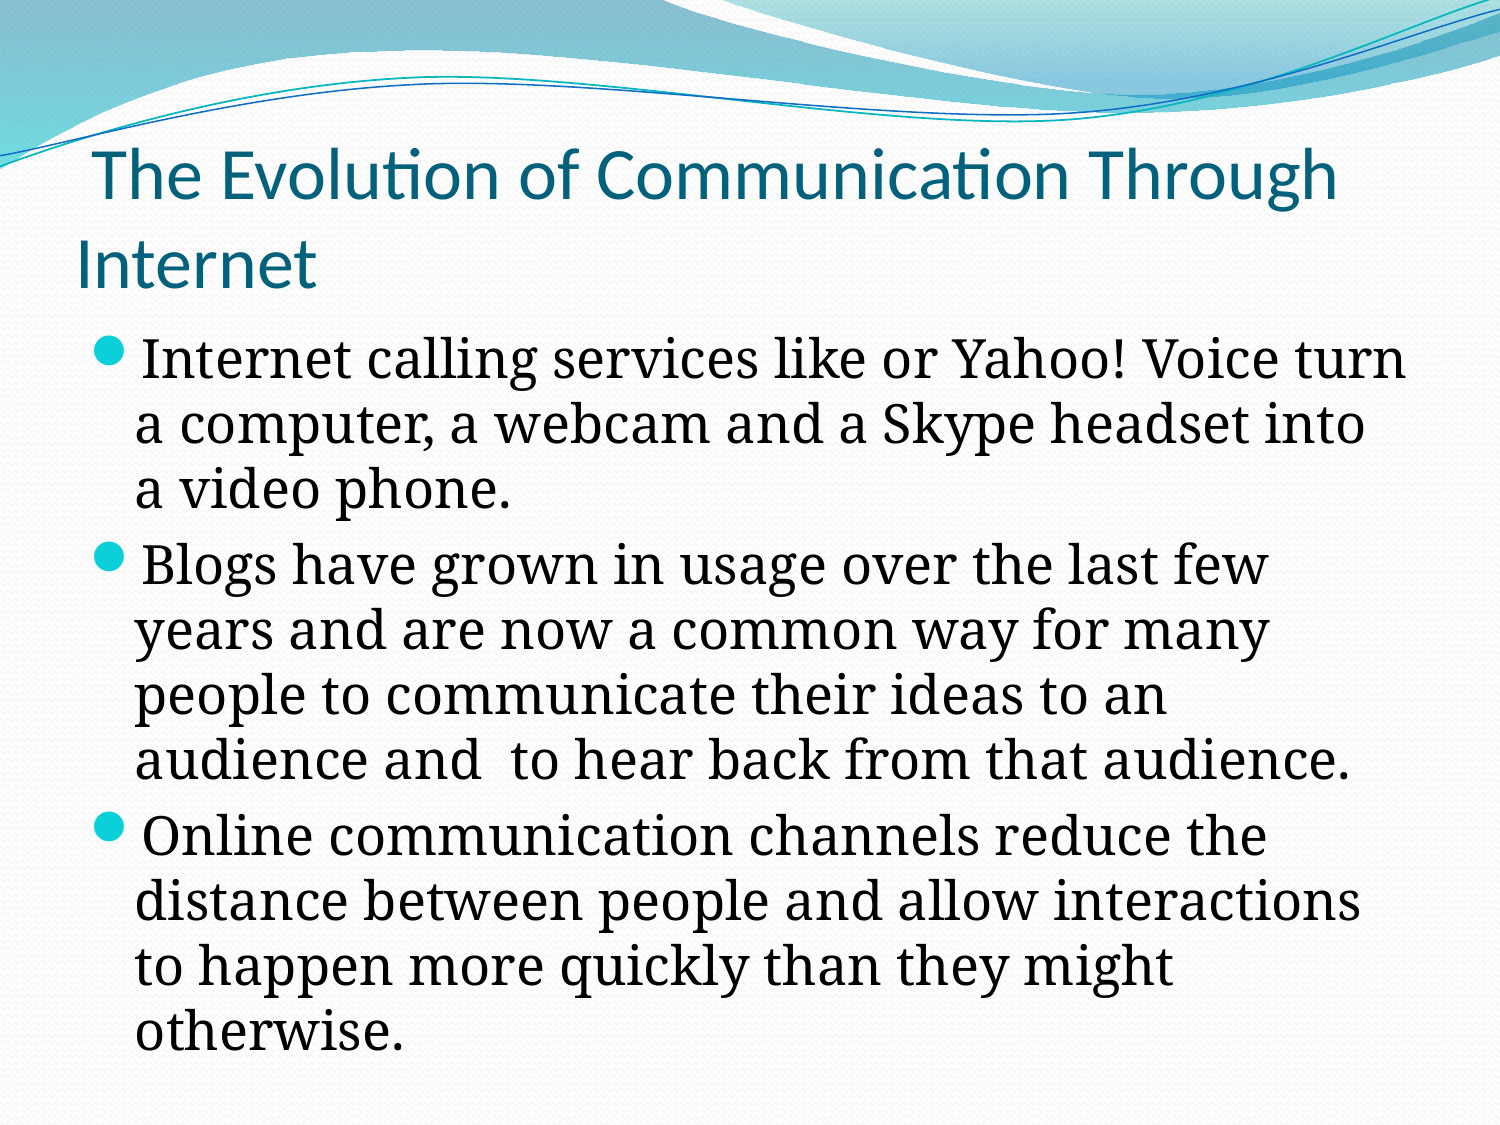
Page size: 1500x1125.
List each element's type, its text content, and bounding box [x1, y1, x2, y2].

list Internet calling services like or Yahoo! Voice turn a computer, a webcam and a Skype headset into a video phone. Blogs have grown in usage over the last few years and are now a common way for many people to communicate their ideas to an audience and to hear back from that audience. Online communication channels reduce the distance between people and allow interactions to happen more quickly than they might otherwise. [75, 317, 1425, 1038]
title The Evolution of Communication Through Internet [75, 115, 1425, 303]
